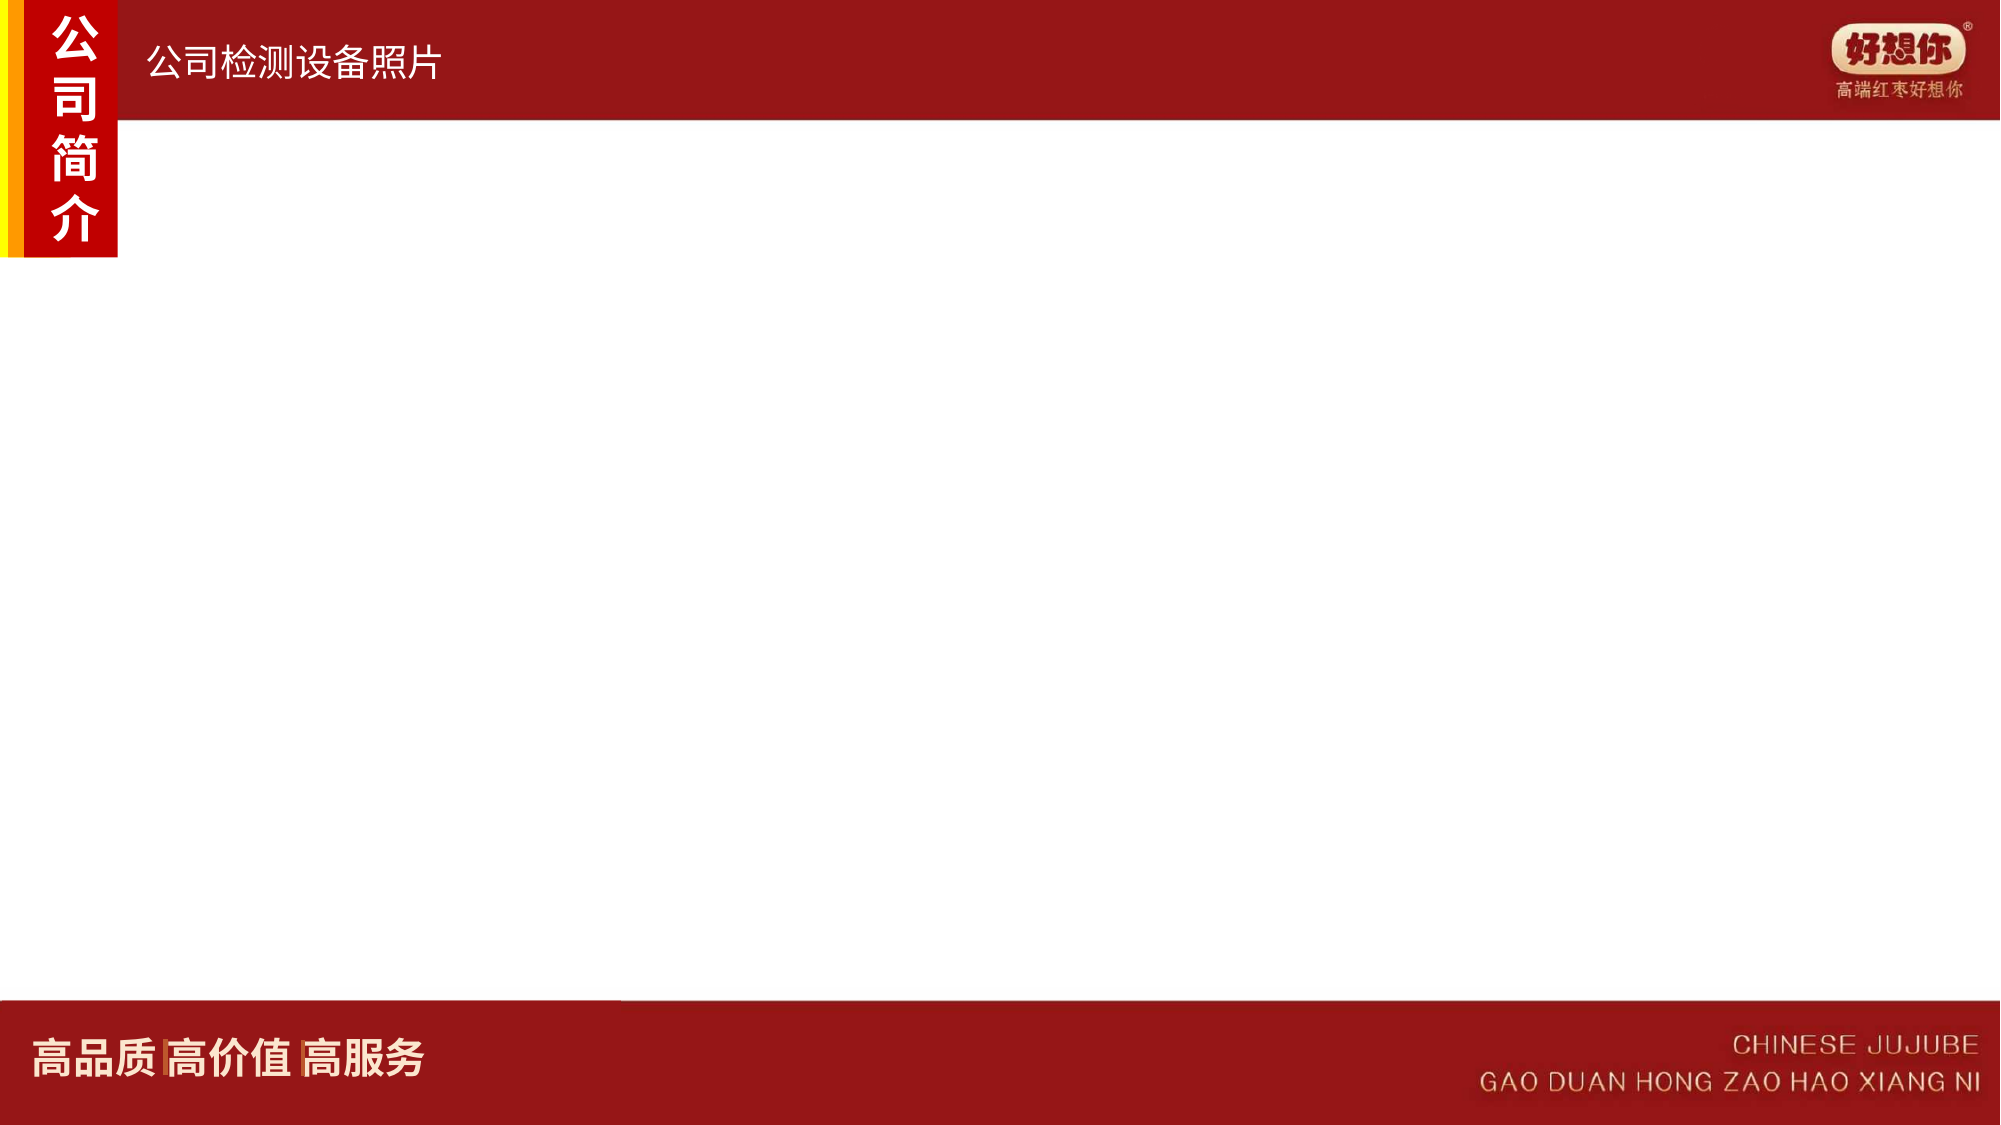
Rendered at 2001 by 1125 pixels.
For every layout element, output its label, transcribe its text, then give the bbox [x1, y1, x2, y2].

picture [0, 0, 2000, 1125]
text_box 公司简介 [35, 0, 84, 255]
text_box [0, 0, 7, 259]
text_box [7, 0, 23, 259]
text_box 公司检测设备照片 [130, 31, 461, 92]
text_box [23, 0, 119, 259]
